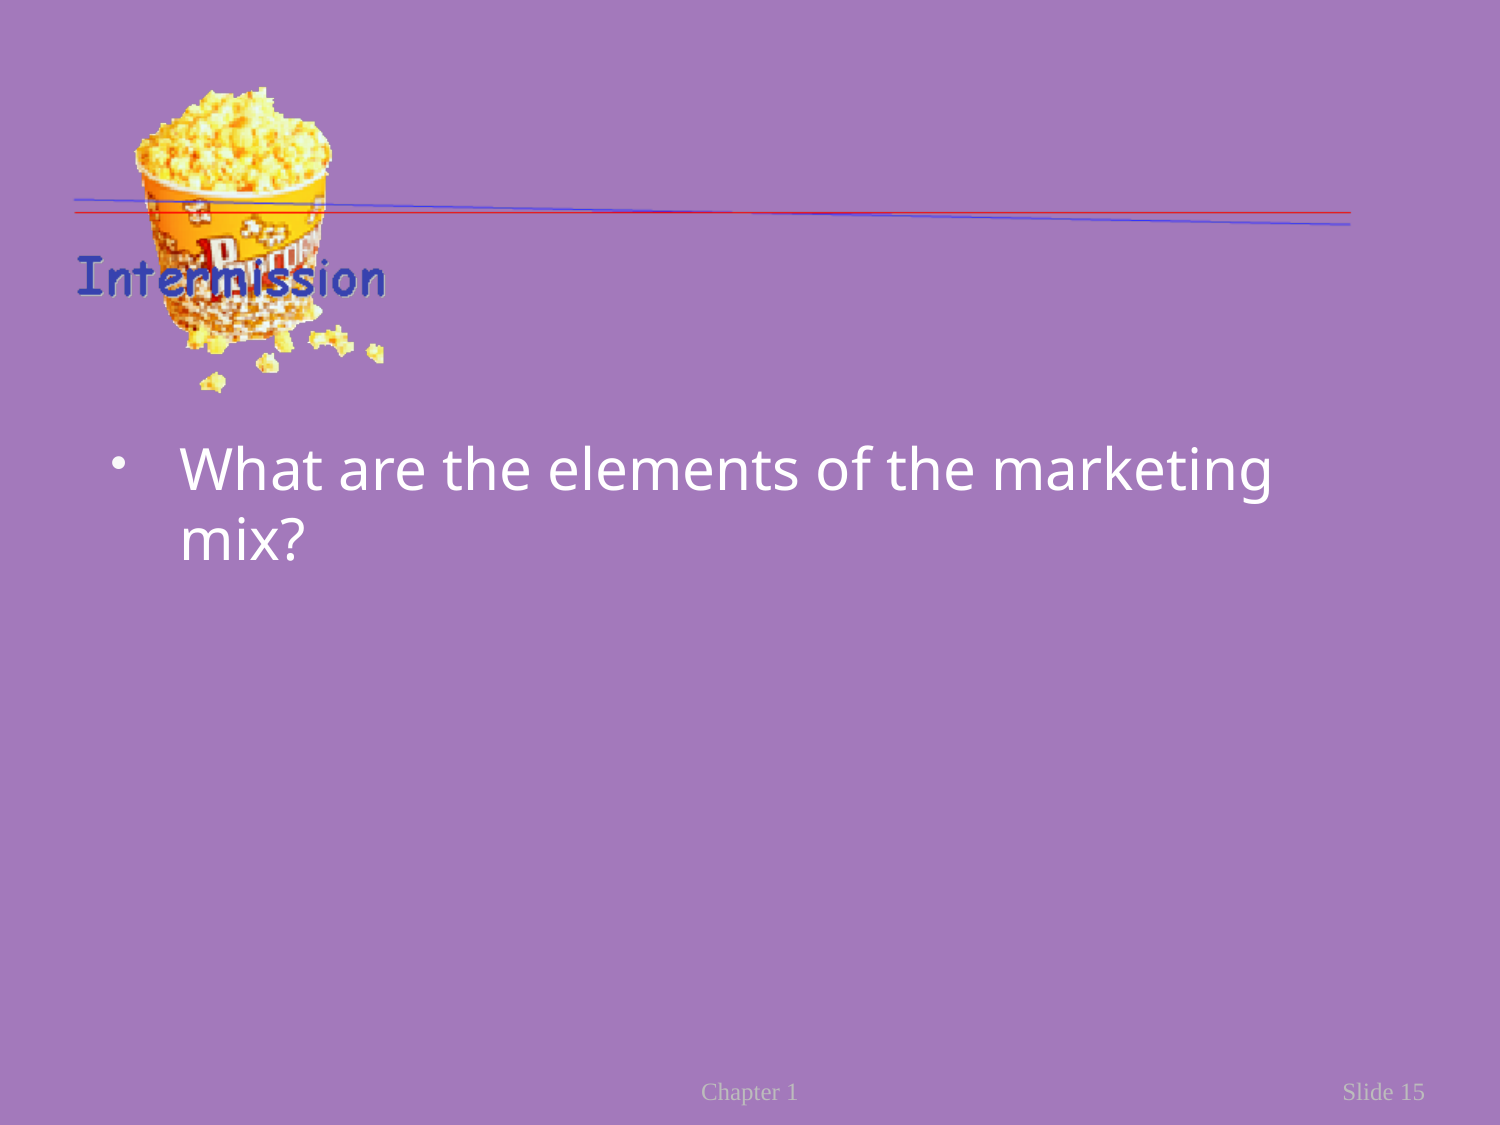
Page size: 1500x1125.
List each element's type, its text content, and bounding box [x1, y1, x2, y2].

list What are the elements of the marketing mix? [75, 475, 1388, 1000]
footer Chapter 1 [512, 1052, 988, 1113]
slide_number Slide 15 [1299, 1052, 1425, 1113]
picture [62, 74, 1352, 451]
